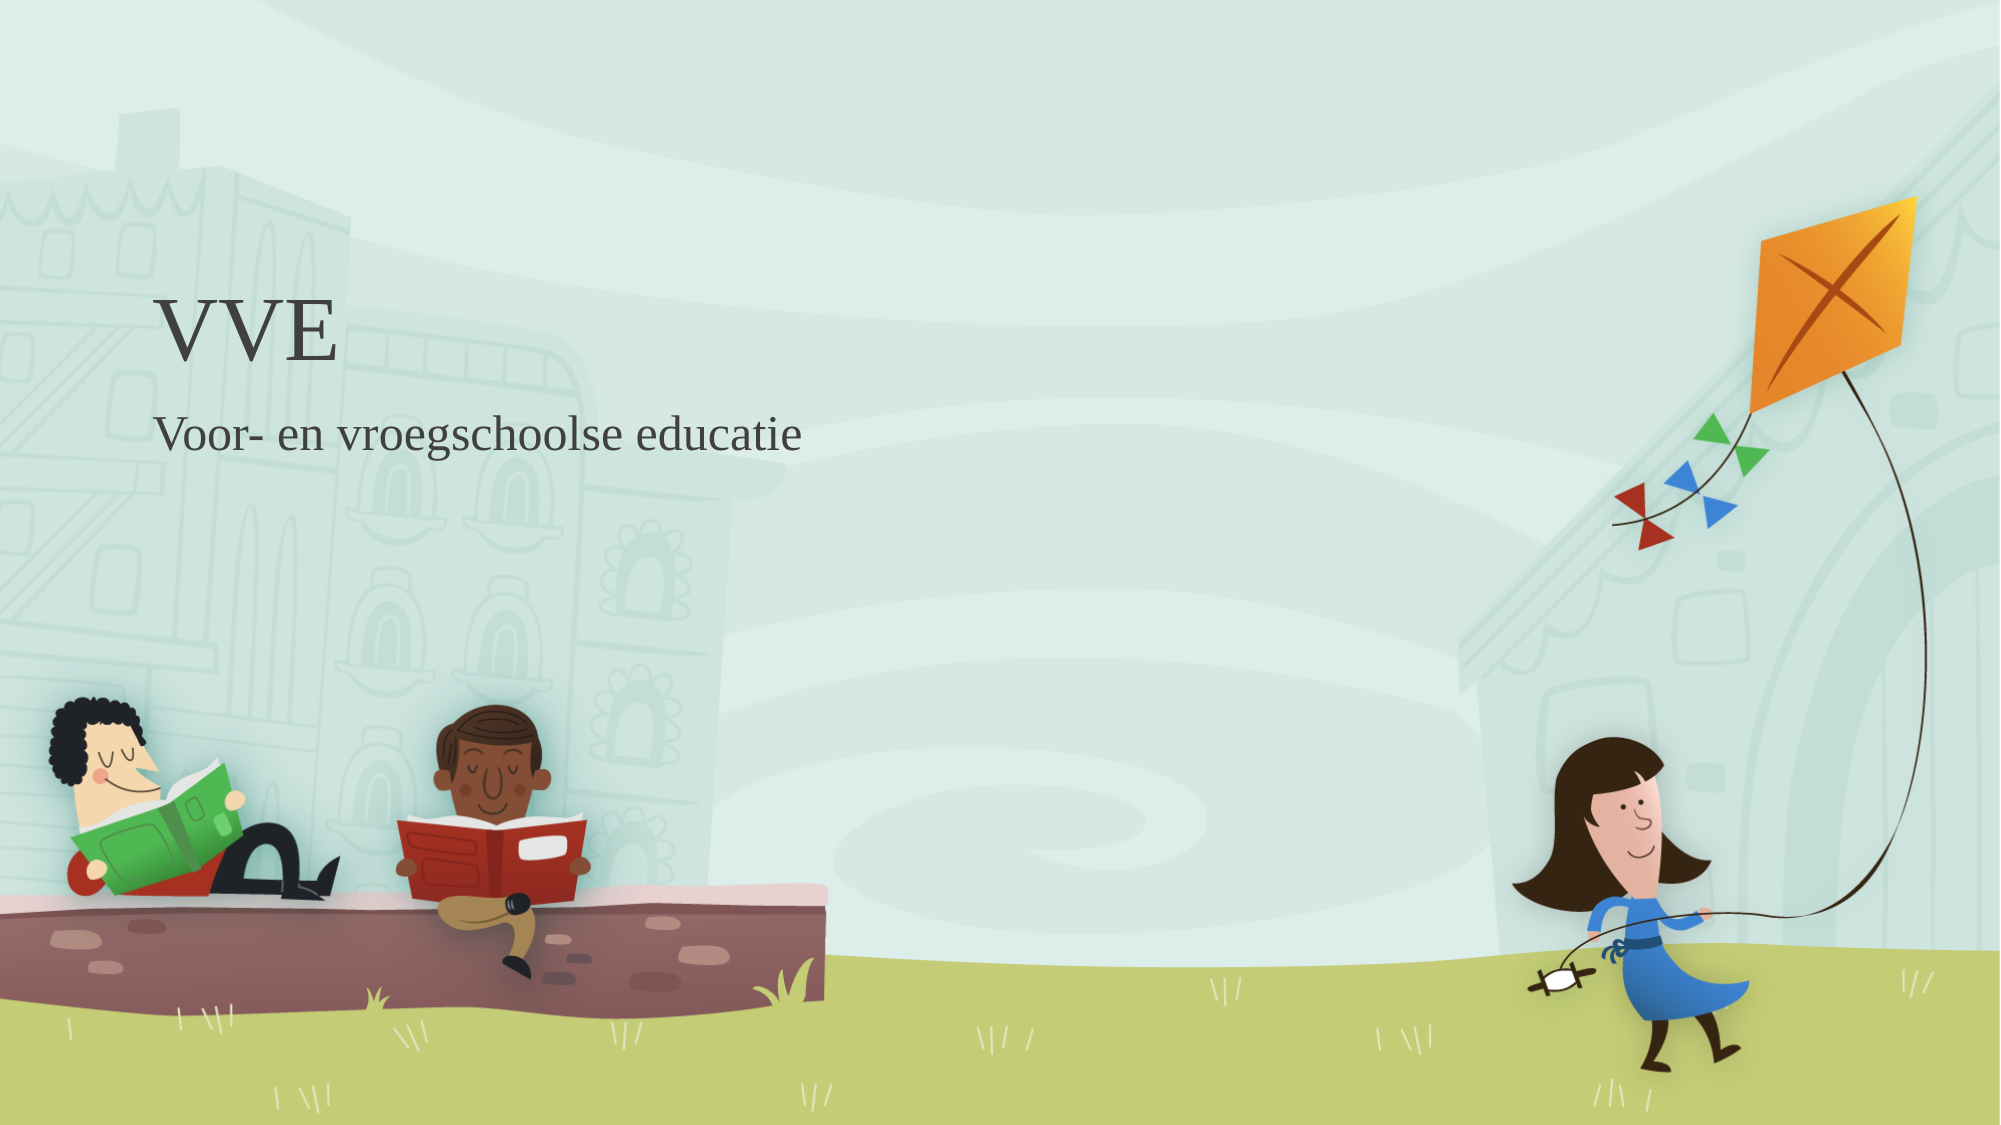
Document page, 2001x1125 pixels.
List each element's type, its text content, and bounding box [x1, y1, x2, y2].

subtitle Voor- en vroegschoolse educatie [137, 399, 1300, 550]
title VVE [137, 87, 1525, 388]
picture [0, 0, 2000, 1125]
